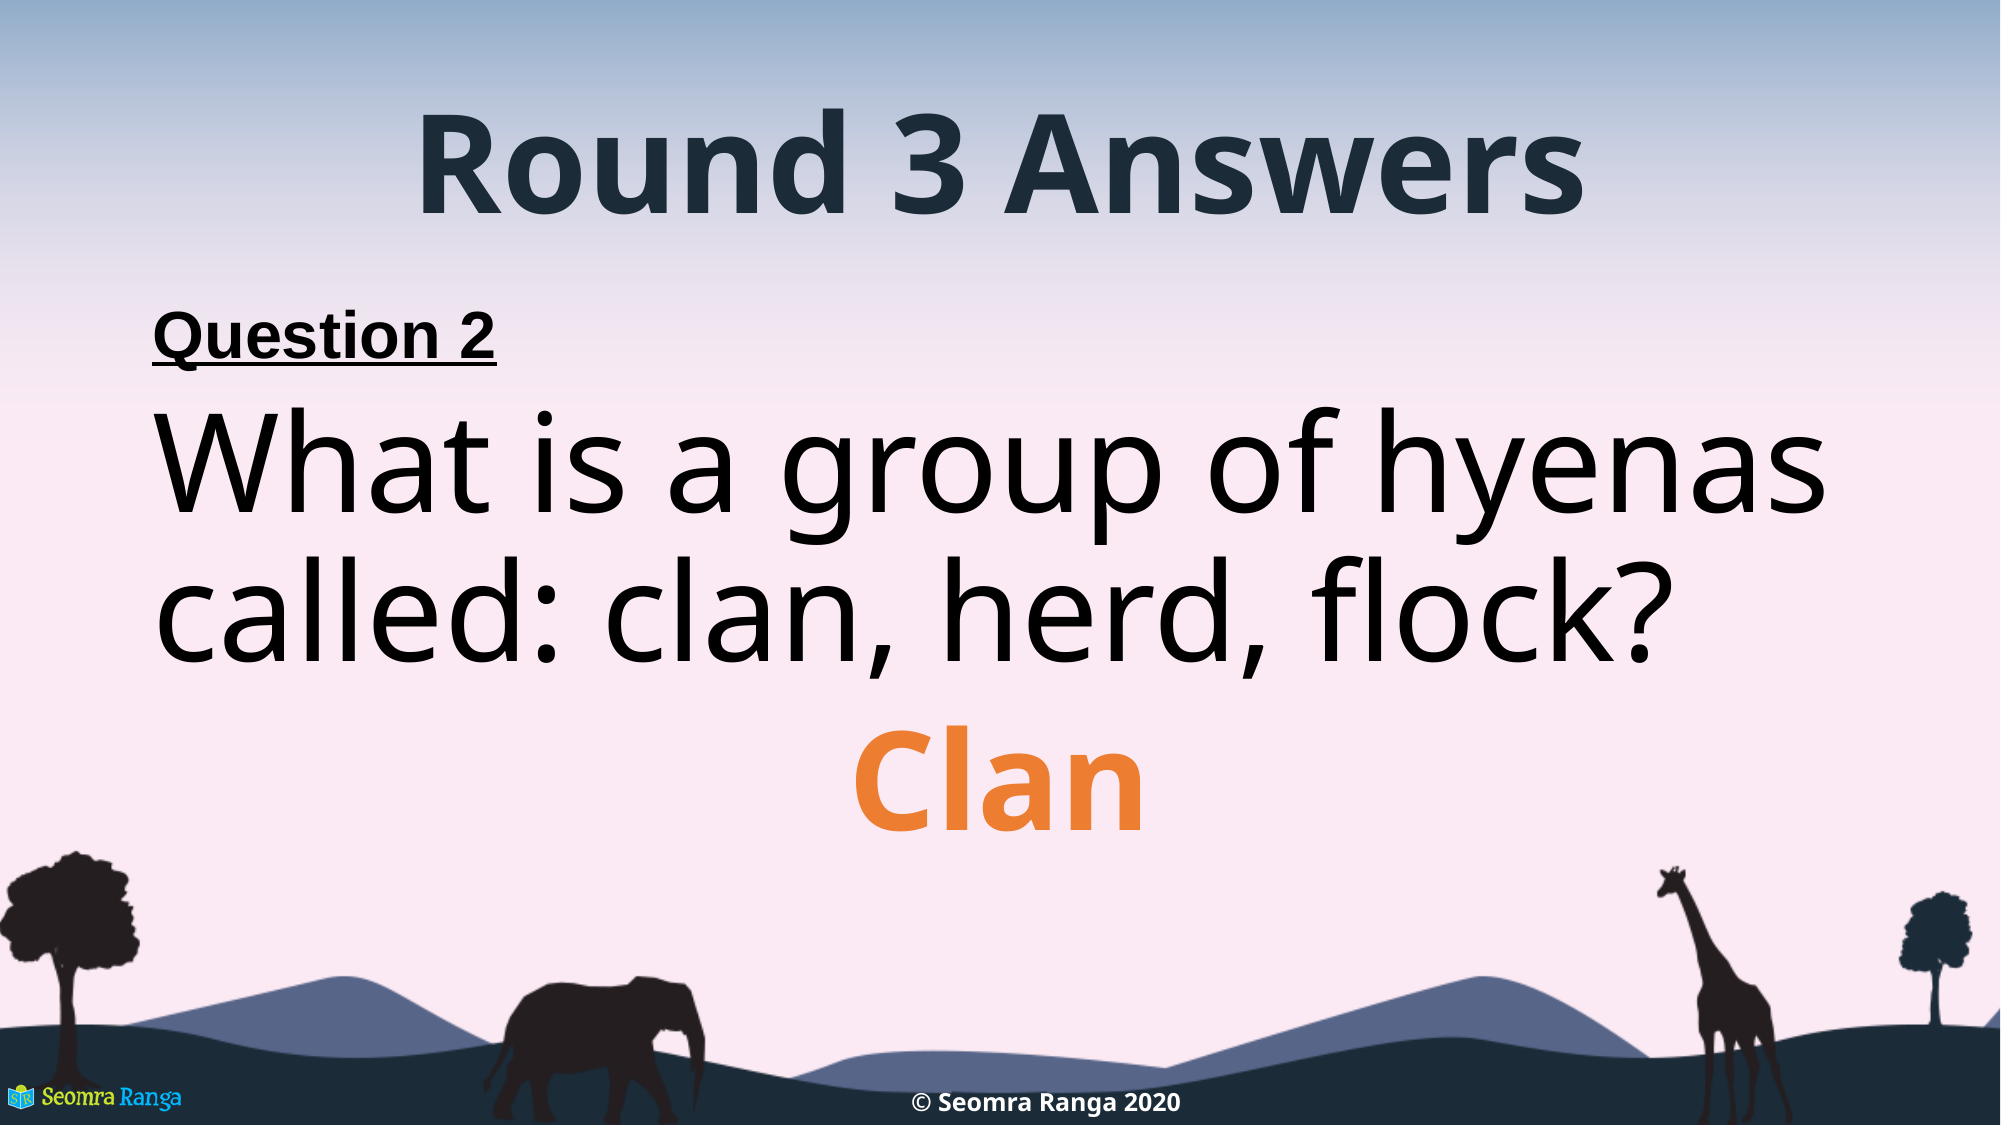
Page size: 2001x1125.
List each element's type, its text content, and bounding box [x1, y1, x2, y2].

text_box © Seomra Ranga 2020 www.seomraranga.com [762, 1079, 1330, 1125]
list Question 2 What is a group of hyenas called: clan, herd, flock? Clan [137, 293, 1863, 1014]
picture [0, 0, 2001, 1125]
title Round 3 Answers [137, 59, 1863, 278]
